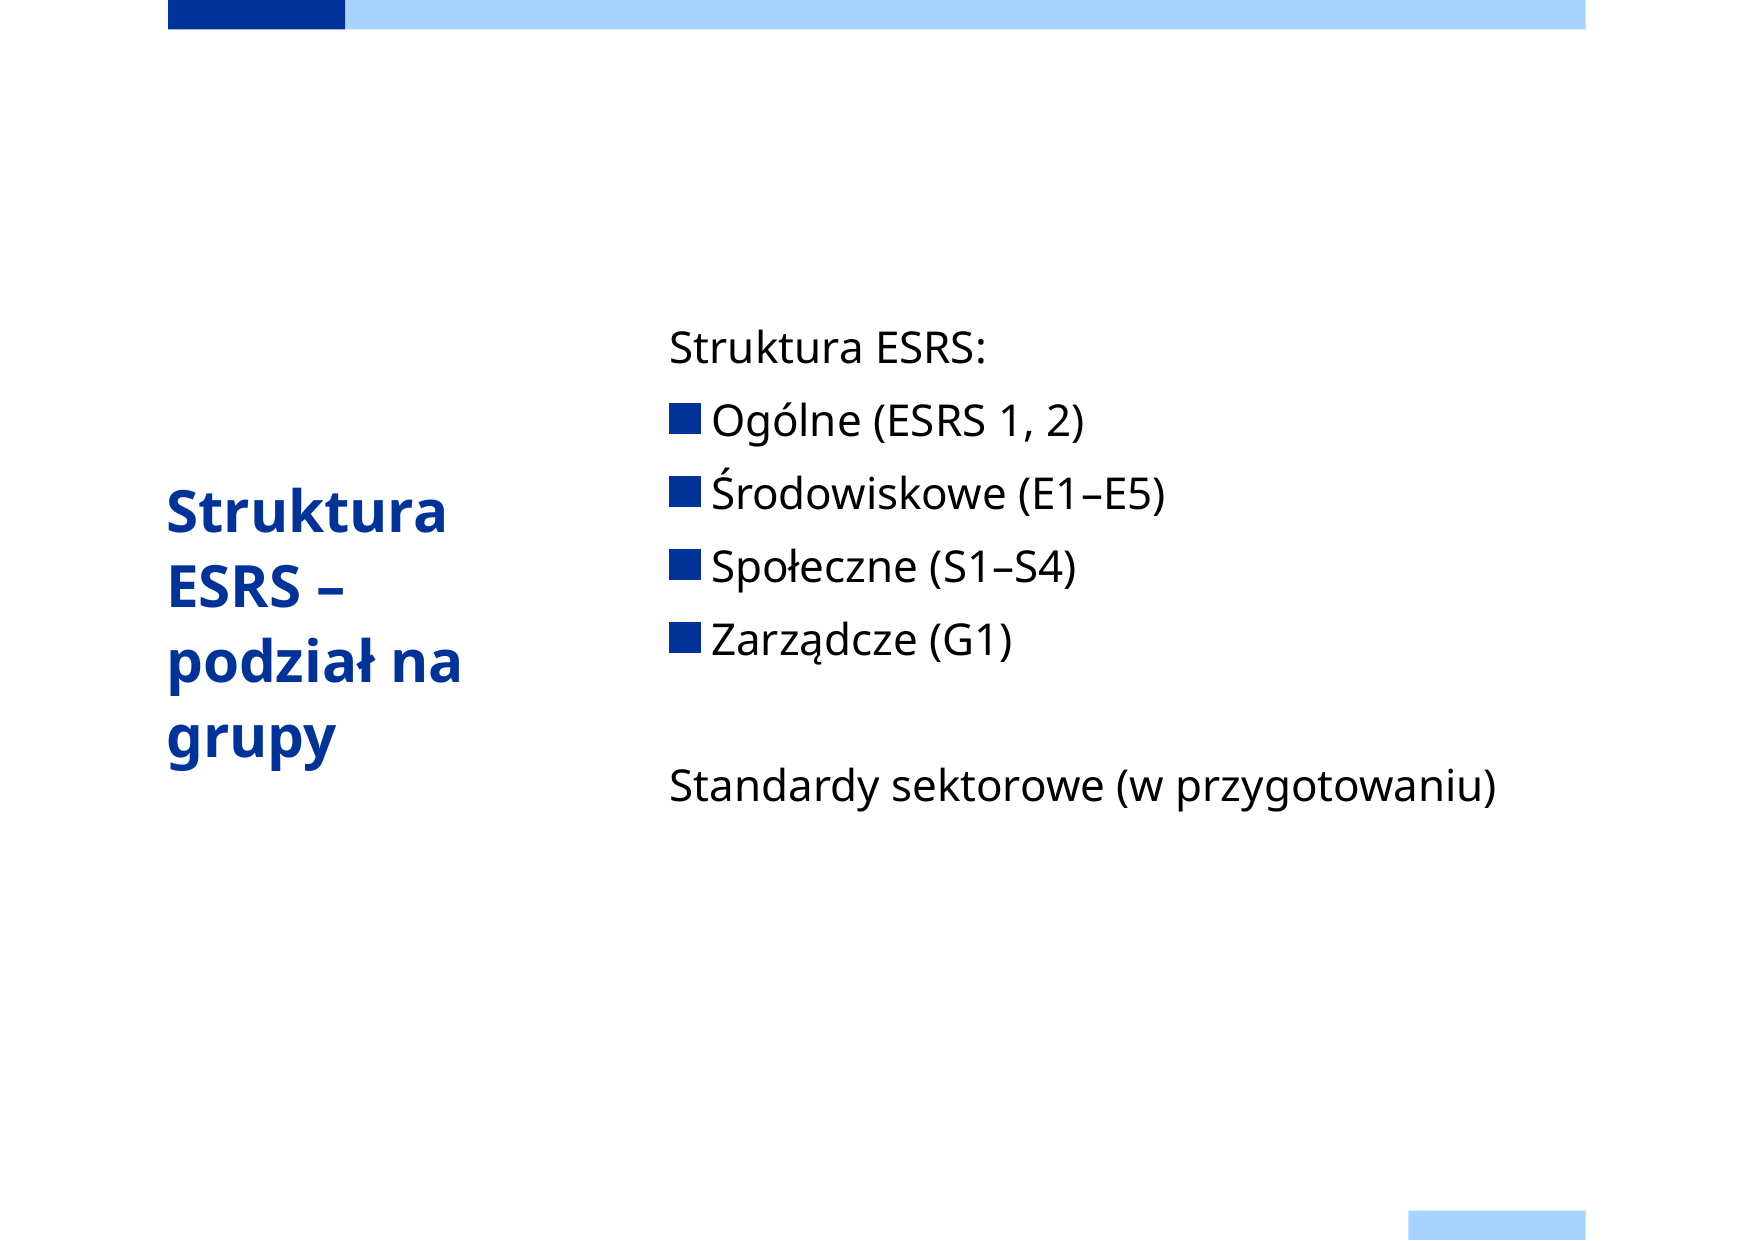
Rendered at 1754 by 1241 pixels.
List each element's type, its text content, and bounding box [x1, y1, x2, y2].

picture [669, 549, 701, 580]
picture [669, 476, 701, 507]
picture [669, 403, 701, 434]
title Struktura ESRS – podział na grupy [166, 218, 482, 1021]
list Struktura ESRS: Ogólne (ESRS 1, 2) Środowiskowe (E1–E5) Społeczne (S1–S4) Zarządcze (G1) Standardy sektorowe (w przygotowaniu) [669, 249, 1589, 1016]
picture [669, 622, 701, 653]
